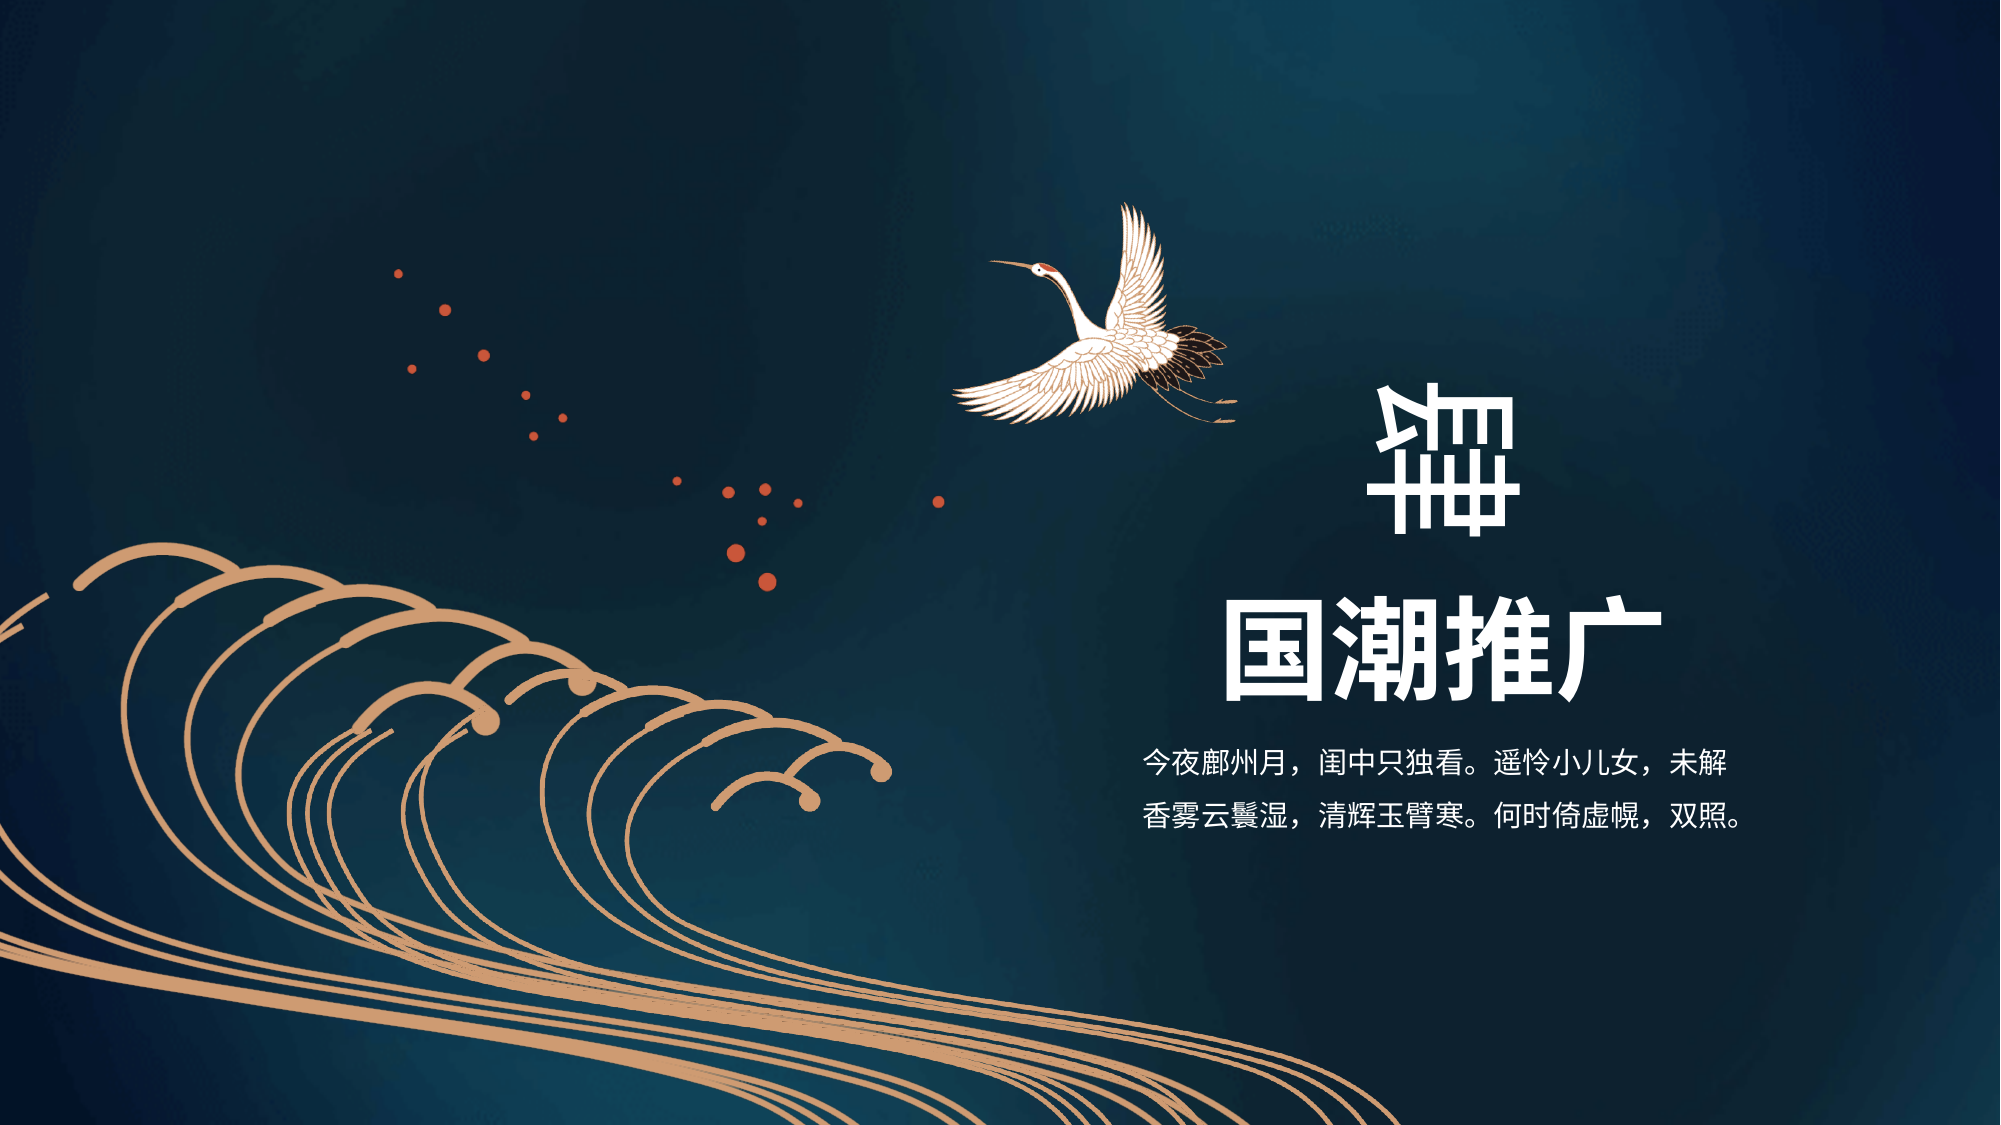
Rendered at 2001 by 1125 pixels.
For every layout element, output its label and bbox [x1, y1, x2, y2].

text_box [0, 461, 1460, 1125]
picture [0, 0, 2000, 1125]
